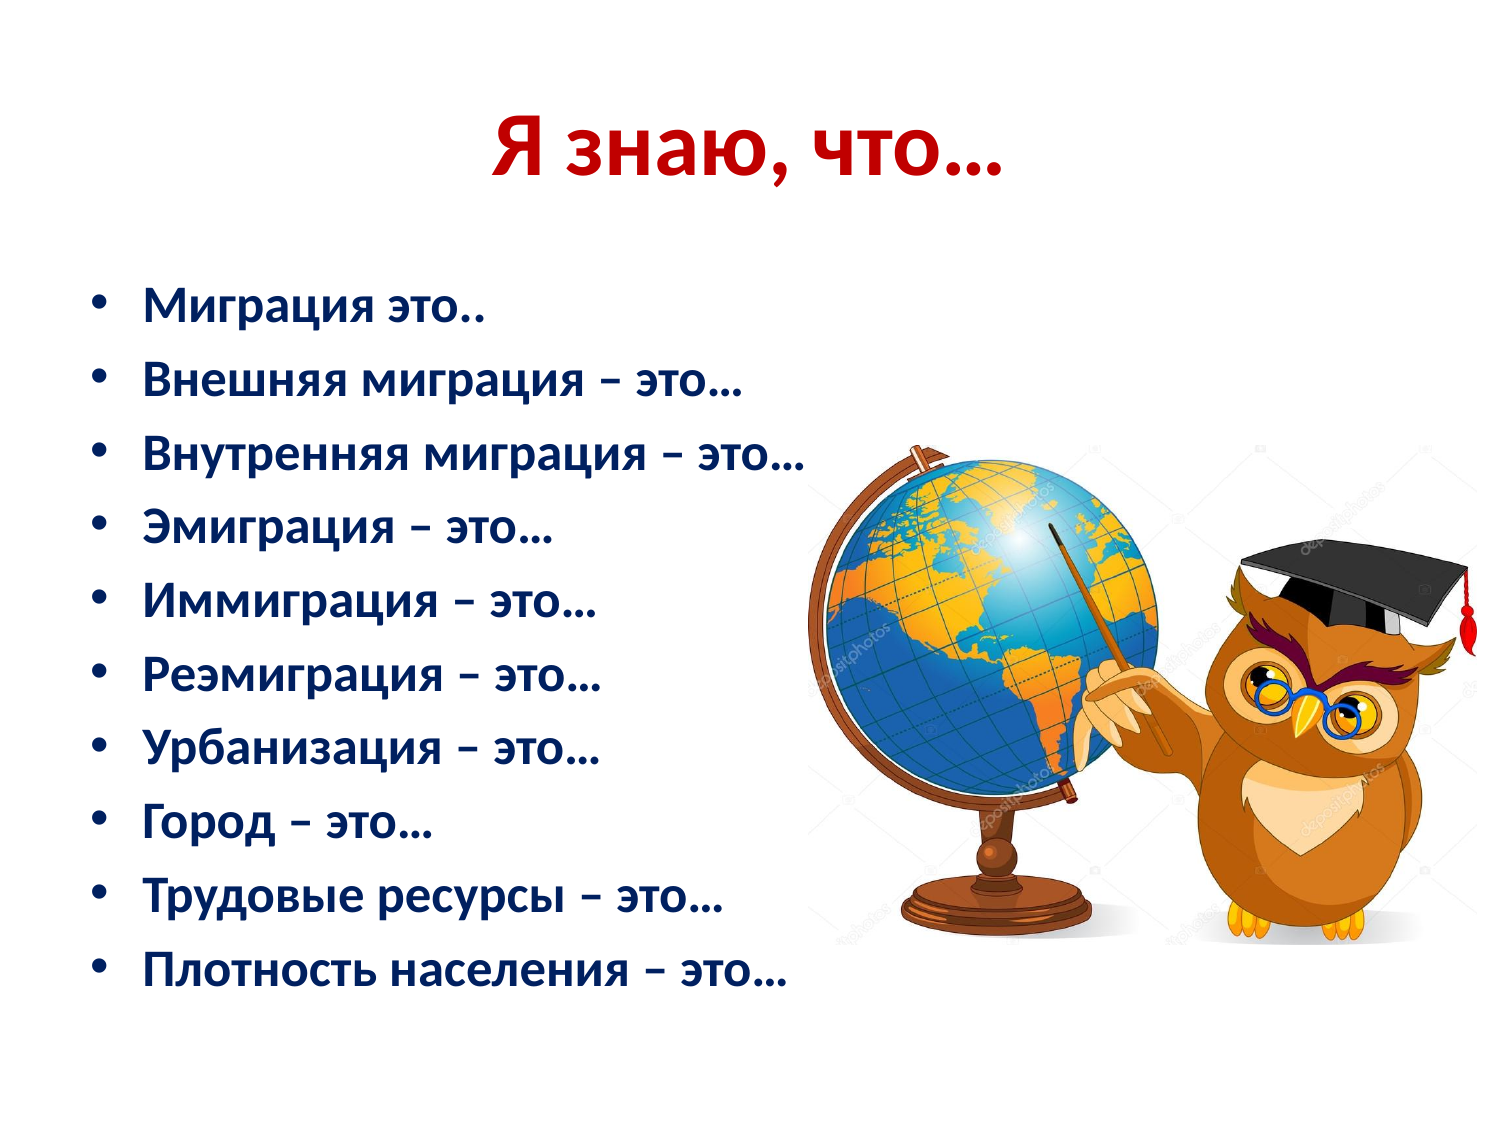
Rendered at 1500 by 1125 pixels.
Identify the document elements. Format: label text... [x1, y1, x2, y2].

title Я знаю, что… [75, 45, 1425, 233]
list Миграция это.. Внешняя миграция – это… Внутренняя миграция – это… Эмиграция – это… Иммиграция – это… Реэмиграция – это… Урбанизация – это… Город – это… Трудовые ресурсы – это… Плотность населения – это… [75, 262, 1425, 1005]
picture [808, 445, 1477, 945]
